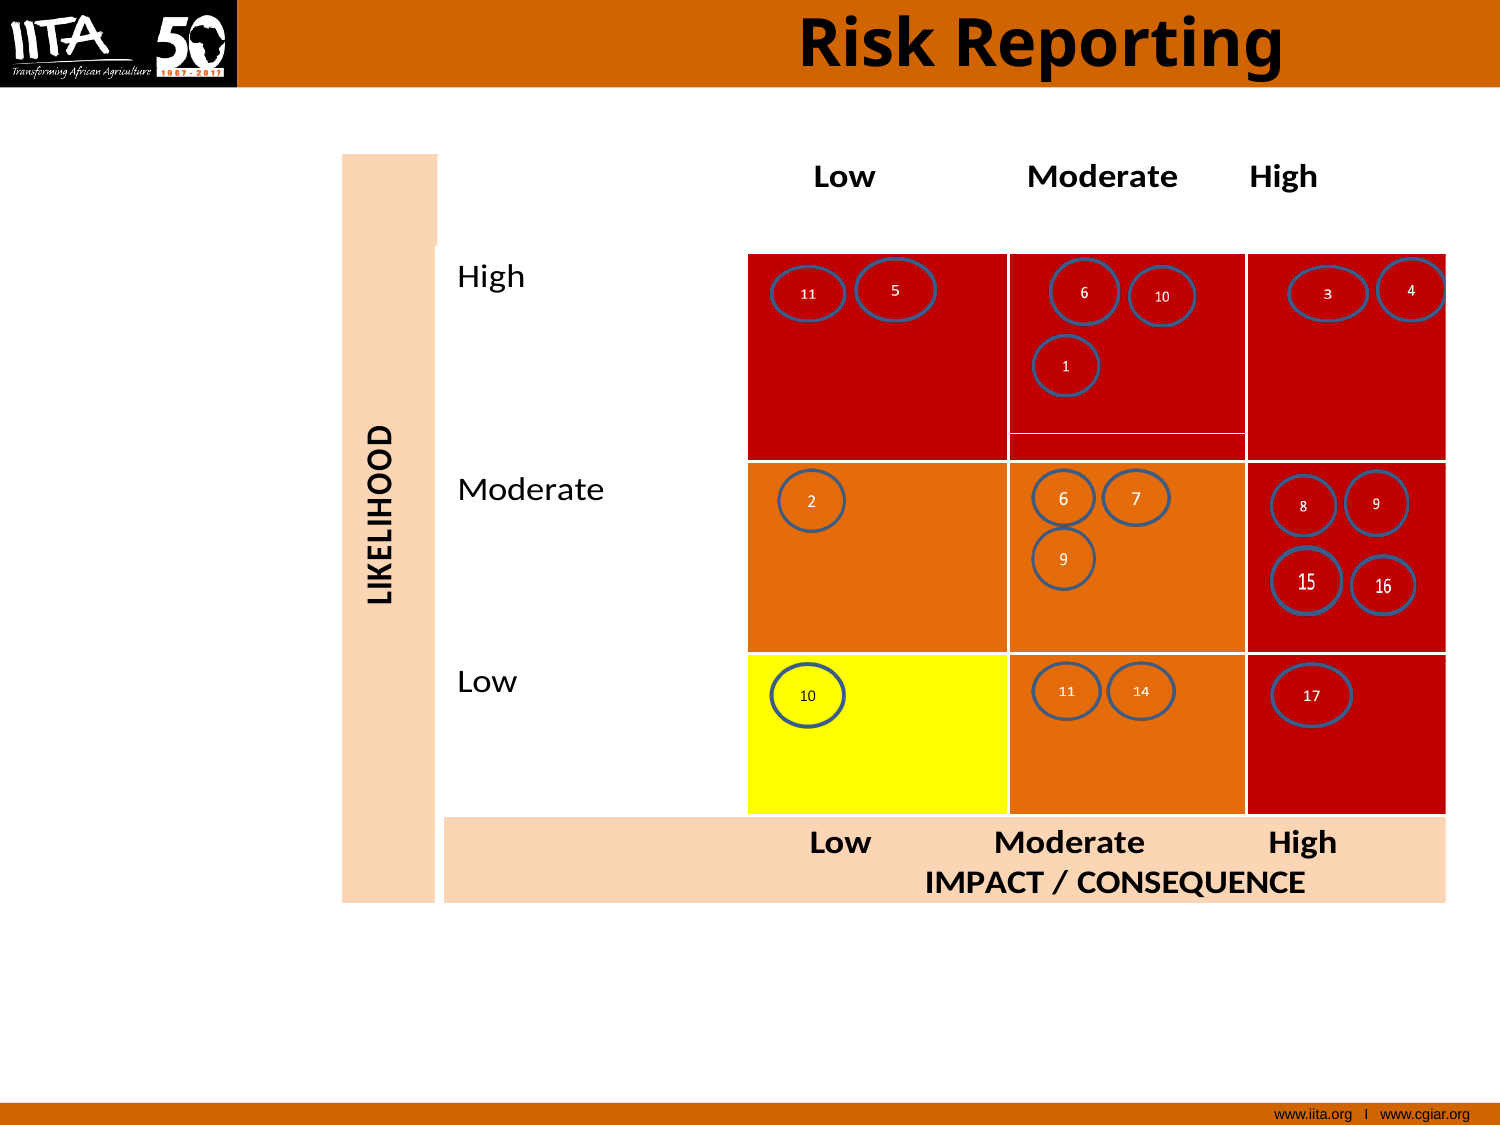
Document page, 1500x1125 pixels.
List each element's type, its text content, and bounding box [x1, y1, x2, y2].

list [111, 150, 1447, 988]
picture [11, 15, 225, 79]
title Risk Reporting [262, 0, 1475, 88]
